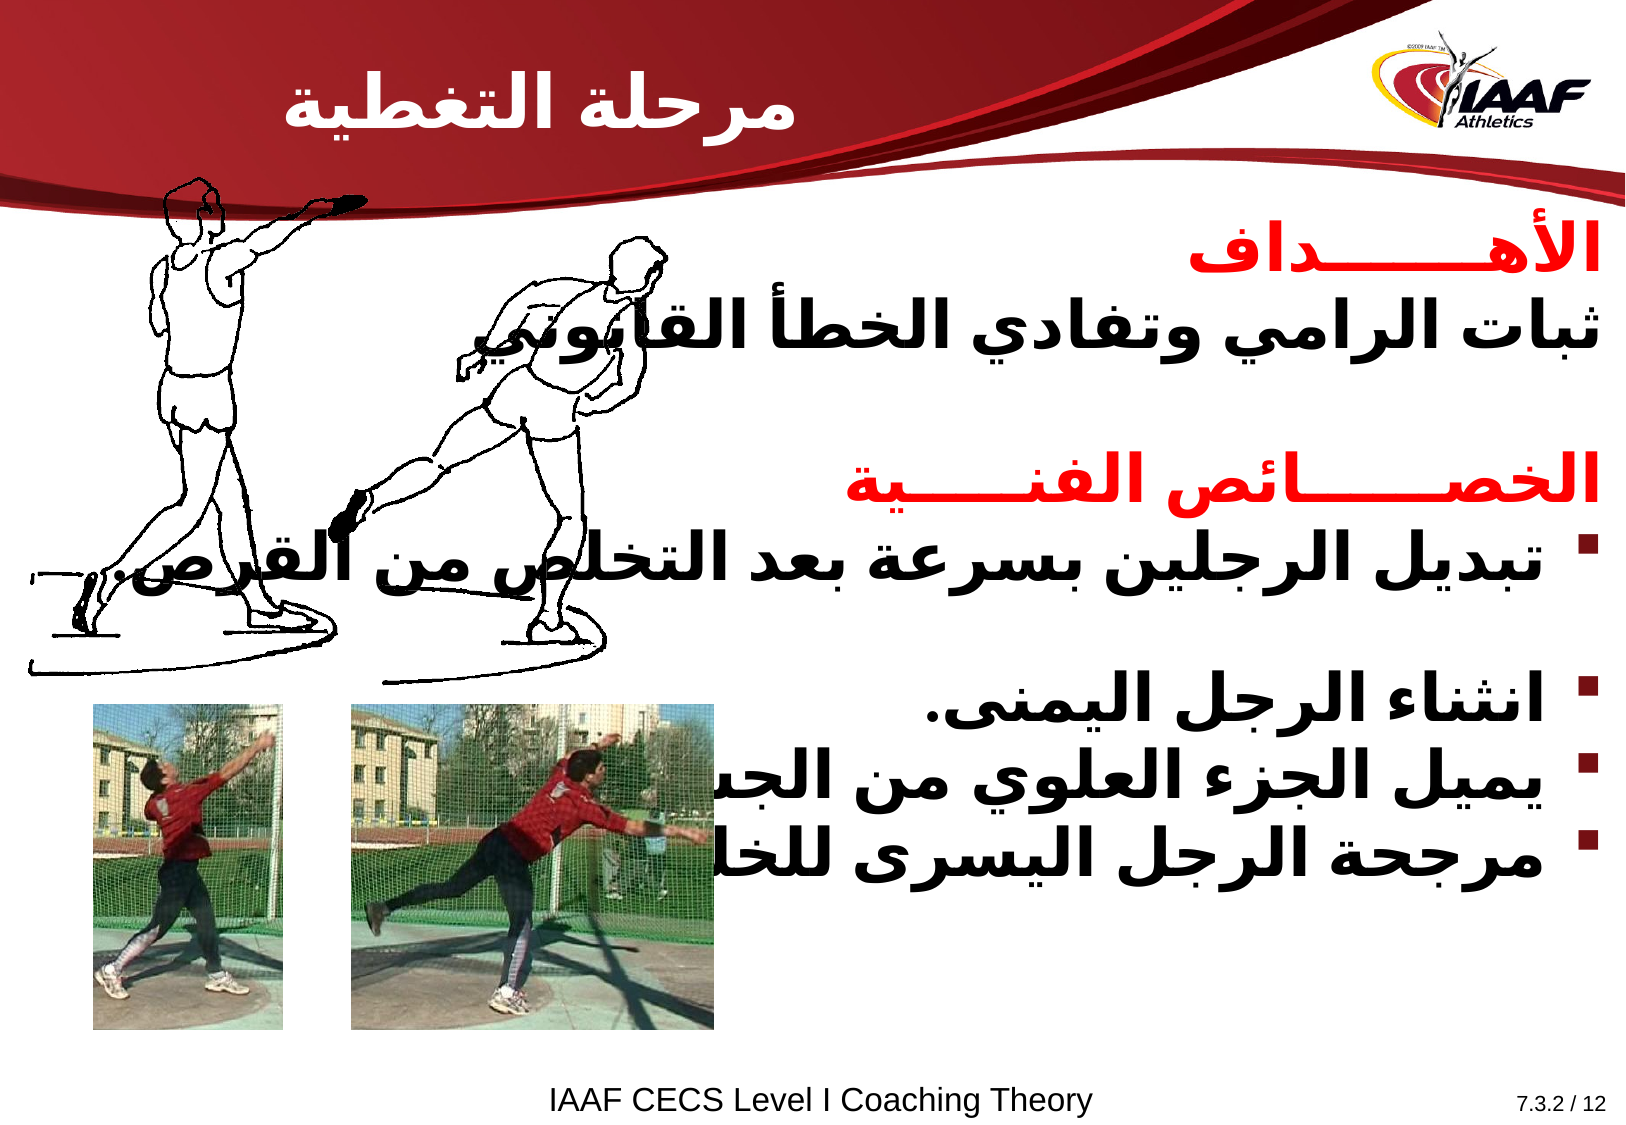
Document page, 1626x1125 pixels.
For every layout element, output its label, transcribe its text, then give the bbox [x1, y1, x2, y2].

list الأهـــــــداف ثبات الرامي وتفادي الخطأ القانوني الخصــــــائص الفنـــــية تبديل الرجلين بسرعة بعد التخلص من القرص. انثناء الرجل اليمنى. يميل الجزء العلوي من الجسم لأسفل. مرجحة الرجل اليسرى للخلف. [719, 219, 1604, 1045]
text_box [564, 1011, 955, 1071]
picture [0, 0, 1626, 1125]
list الأهـــــــداف ثبات الرامي وتفادي الخطأ القانوني الخصــــــائص الفنـــــية تبديل الرجلين بسرعة بعد التخلص من القرص. انثناء الرجل اليمنى. يميل الجزء العلوي من الجسم لأسفل. مرجحة الرجل اليسرى للخلف. [56, 715, 564, 1045]
text_box 7.3.2 / 12 [1497, 1082, 1625, 1124]
title مرحلة التغطية [56, 53, 1026, 170]
text_box IAAF CECS Level I Coaching Theory [466, 1071, 1177, 1100]
